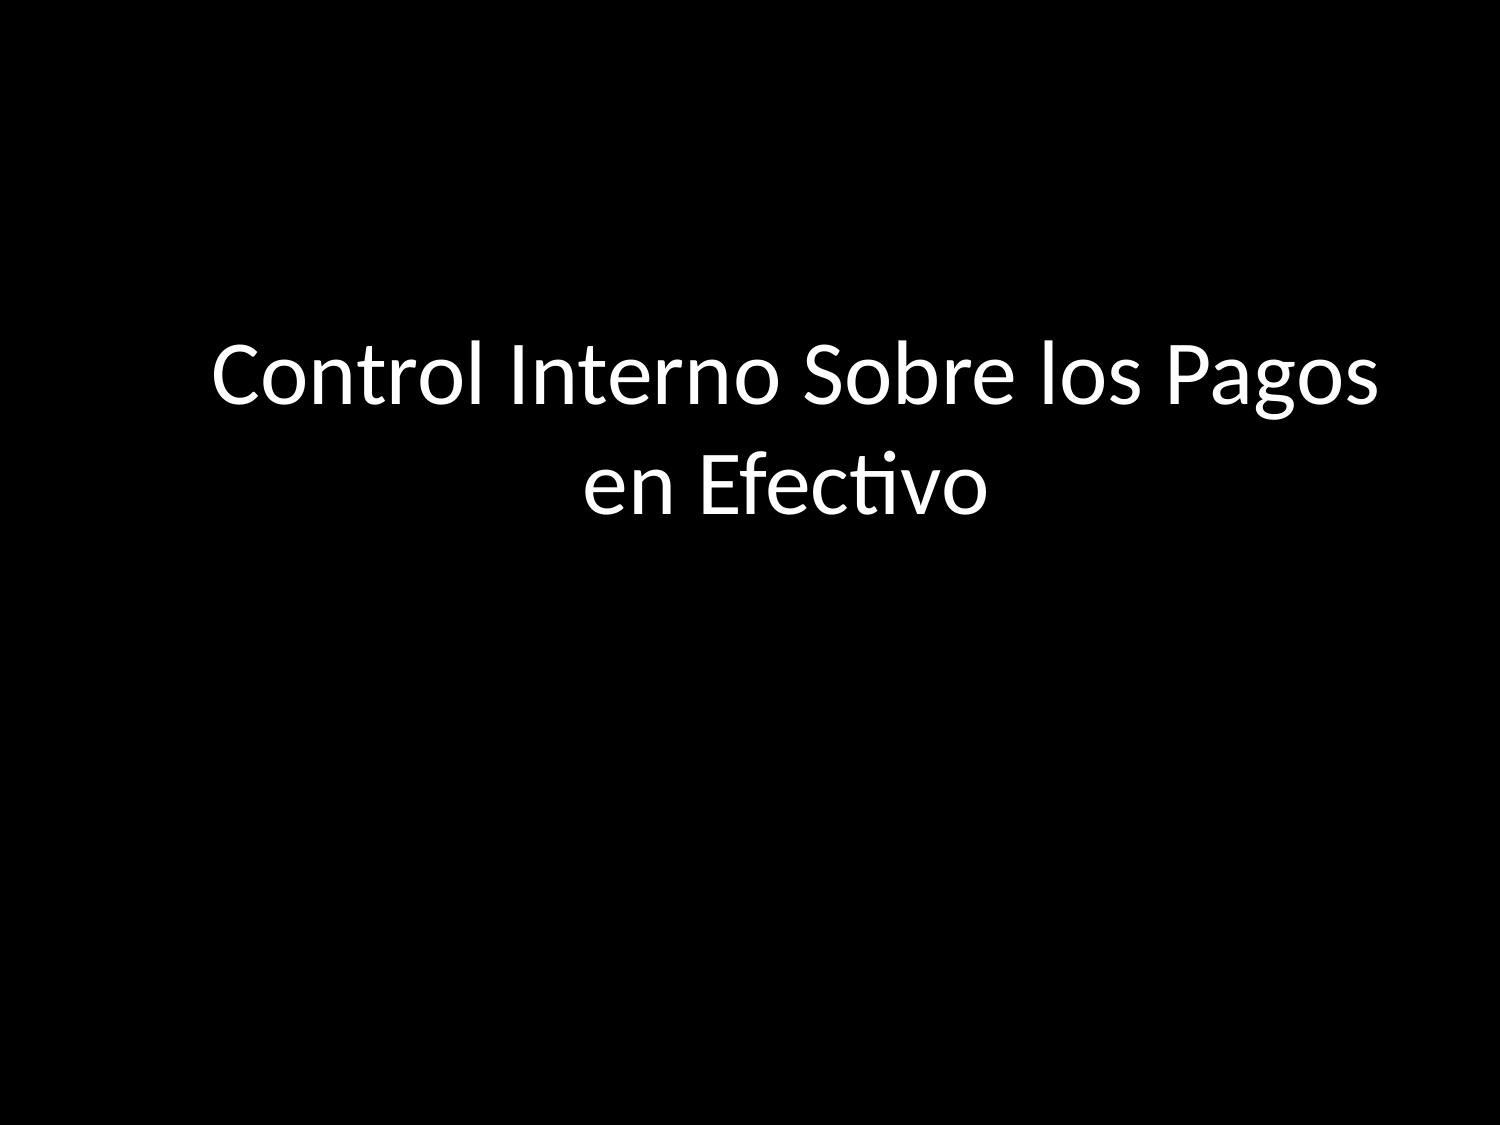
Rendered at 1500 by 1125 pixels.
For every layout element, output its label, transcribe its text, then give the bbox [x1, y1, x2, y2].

title Control Interno Sobre los Pagos en Efectivo [159, 302, 1435, 544]
